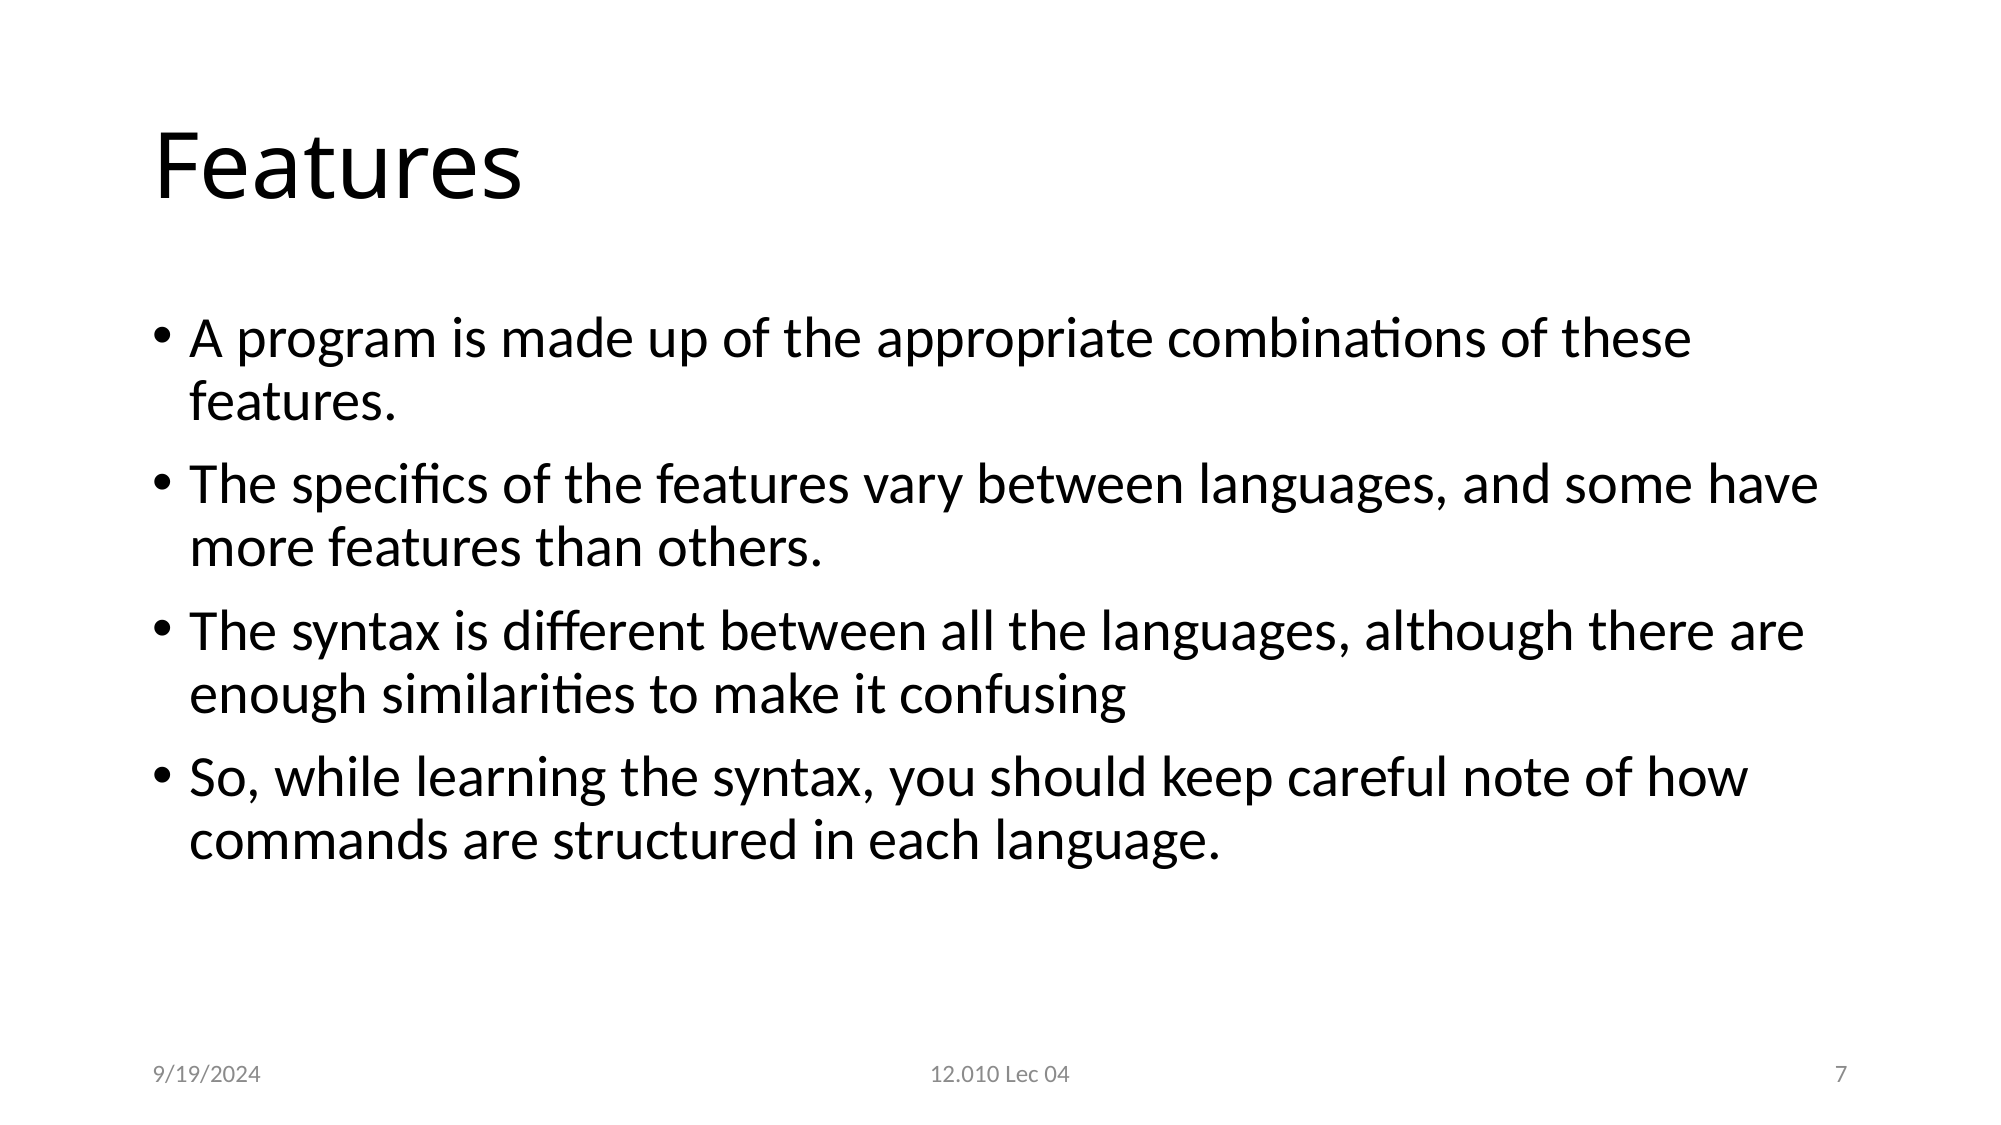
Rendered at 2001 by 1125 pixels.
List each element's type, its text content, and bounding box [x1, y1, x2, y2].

list A program is made up of the appropriate combinations of these features. The specifics of the features vary between languages, and some have more features than others. The syntax is different between all the languages, although there are enough similarities to make it confusing So, while learning the syntax, you should keep careful note of how commands are structured in each language. [137, 299, 1863, 1014]
footer 12.010 Lec 04 [662, 1042, 1338, 1103]
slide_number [137, 1042, 588, 1103]
title Features [137, 59, 1863, 278]
slide_number 7 [1412, 1042, 1863, 1103]
